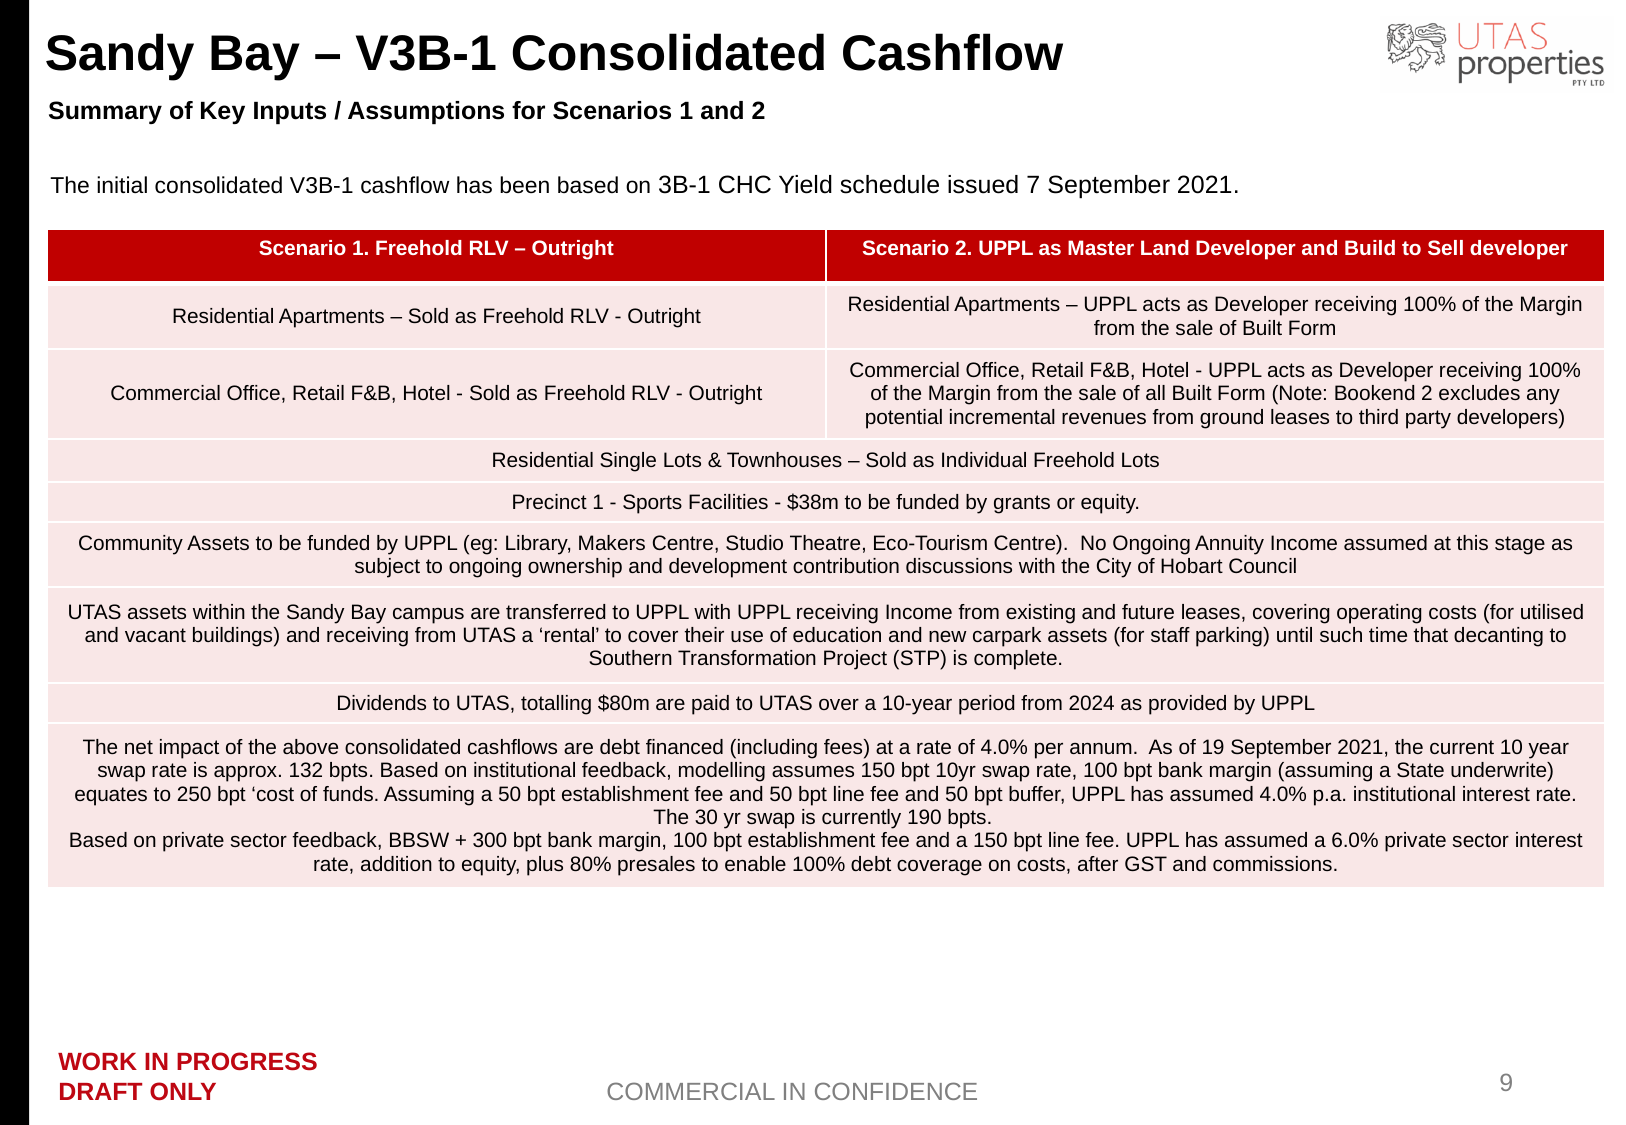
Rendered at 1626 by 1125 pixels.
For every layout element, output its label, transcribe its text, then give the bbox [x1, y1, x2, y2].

picture [1380, 16, 1614, 93]
text_box The initial consolidated V3B-1 cashflow has been based on 3B-1 CHC Yield schedule issued 7 September 2021. [50, 168, 1619, 199]
table_header Scenario 1. Freehold RLV – Outright [48, 230, 825, 281]
text_box WORK IN PROGRESS DRAFT ONLY [58, 1045, 377, 1106]
table_cell The net impact of the above consolidated cashflows are debt financed (including fees) at a rate of 4.0% per annum. As of 19 September 2021, the current 10 year swap rate is approx. 132 bpts. Based on institutional feedback, modelling assumes 150 bpt 10yr swap rate, 100 bpt bank margin (assuming a State underwrite) equates to 250 bpt ‘cost of funds. Assuming a 50 bpt establishment fee and 50 bpt line fee and 50 bpt buffer, UPPL has assumed 4.0% p.a. institutional interest rate. The 30 yr swap is currently 190 bpts. Based on private sector feedback, BBSW + 300 bpt bank margin, 100 bpt establishment fee and a 150 bpt line fee. UPPL has assumed a 6.0% private sector interest rate, addition to equity, plus 80% presales to enable 100% debt coverage on costs, after GST and commissions. [48, 724, 1604, 887]
table_cell UTAS assets within the Sandy Bay campus are transferred to UPPL with UPPL receiving Income from existing and future leases, covering operating costs (for utilised and vacant buildings) and receiving from UTAS a ‘rental’ to cover their use of education and new carpark assets (for staff parking) until such time that decanting to Southern Transformation Project (STP) is complete. [48, 588, 1604, 682]
table_cell Commercial Office, Retail F&B, Hotel - UPPL acts as Developer receiving 100% of the Margin from the sale of all Built Form (Note: Bookend 2 excludes any potential incremental revenues from ground leases to third party developers) [827, 350, 1604, 438]
table_header Scenario 2. UPPL as Master Land Developer and Build to Sell developer [827, 230, 1604, 281]
table_cell Residential Apartments – Sold as Freehold RLV - Outright [48, 286, 825, 348]
title Sandy Bay – V3B-1 Consolidated Cashflow [44, 27, 1380, 82]
table_cell Residential Single Lots & Townhouses – Sold as Individual Freehold Lots [48, 440, 1604, 481]
table_cell Precinct 1 - Sports Facilities - $38m to be funded by grants or equity. [48, 483, 1604, 521]
table_cell Commercial Office, Retail F&B, Hotel - Sold as Freehold RLV - Outright [48, 350, 825, 438]
table_cell Dividends to UTAS, totalling $80m are paid to UTAS over a 10-year period from 2024 as provided by UPPL [48, 684, 1604, 722]
table_cell Community Assets to be funded by UPPL (eg: Library, Makers Centre, Studio Theatre, Eco-Tourism Centre). No Ongoing Annuity Income assumed at this stage as subject to ongoing ownership and development contribution discussions with the City of Hobart Council [48, 523, 1604, 586]
table_cell Residential Apartments – UPPL acts as Developer receiving 100% of the Margin from the sale of Built Form [827, 286, 1604, 348]
text_box Summary of Key Inputs / Assumptions for Scenarios 1 and 2 [33, 86, 897, 132]
